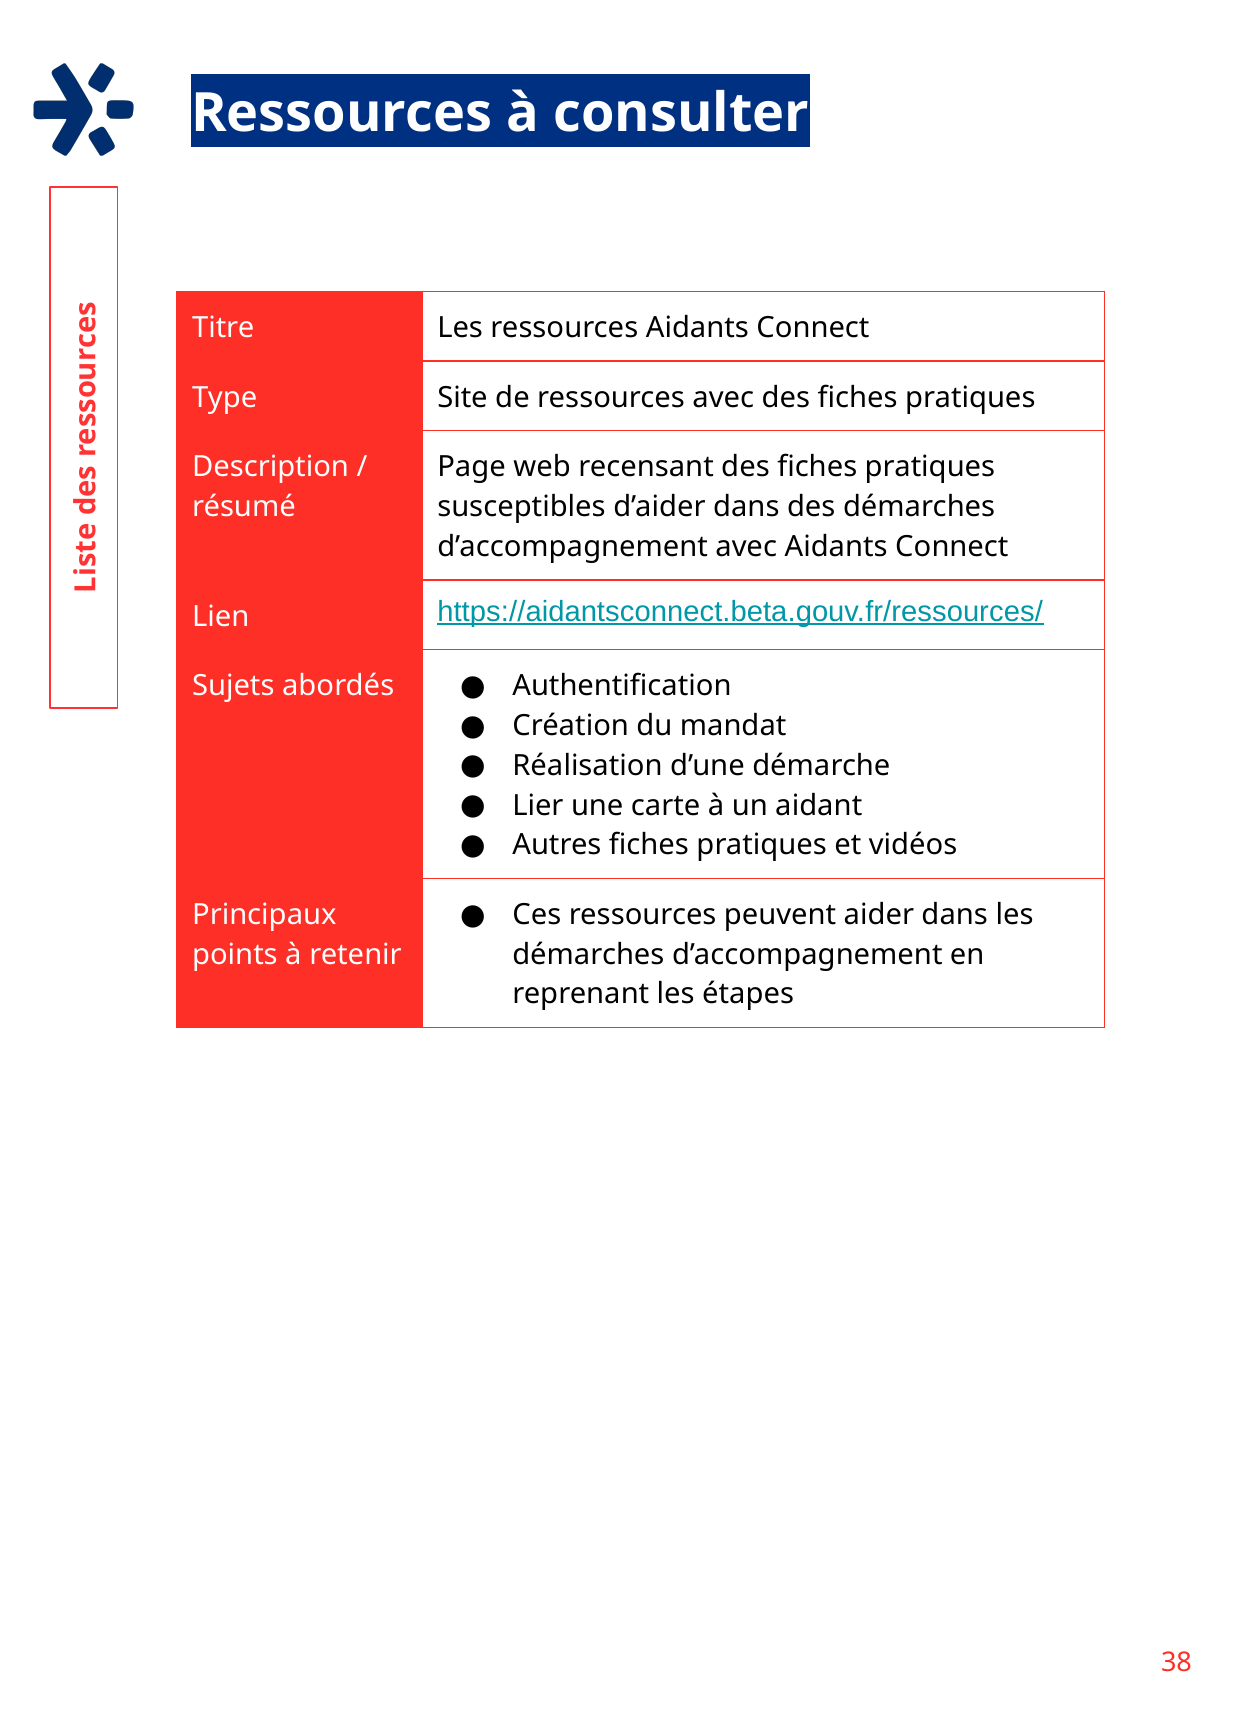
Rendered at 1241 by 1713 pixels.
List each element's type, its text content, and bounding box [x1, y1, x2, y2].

table_cell Authentification Création du mandat Réalisation d’une démarche Lier une carte à un aidant Autres fiches pratiques et vidéos [423, 650, 1104, 878]
table_cell Principaux points à retenir [178, 879, 422, 1027]
table_cell Type [178, 362, 422, 430]
picture [32, 61, 135, 157]
table_header Titre [178, 292, 422, 360]
table_header Les ressources Aidants Connect [423, 292, 1104, 360]
table_cell Site de ressources avec des fiches pratiques [423, 362, 1104, 430]
text_box Liste des ressources [49, 187, 118, 709]
slide_number ‹#› [1136, 1621, 1211, 1705]
table_cell Sujets abordés [178, 650, 422, 878]
text_box Ressources à consulter [185, 71, 1241, 148]
table_cell Lien [178, 581, 422, 649]
table_cell https://aidantsconnect.beta.gouv.fr/ressources/ [423, 581, 1104, 649]
table_cell Page web recensant des fiches pratiques susceptibles d’aider dans des démarches d’accompagnement avec Aidants Connect [423, 431, 1104, 579]
table_cell Ces ressources peuvent aider dans les démarches d’accompagnement en reprenant les étapes [423, 879, 1104, 1027]
table_cell Description / résumé [178, 431, 422, 579]
